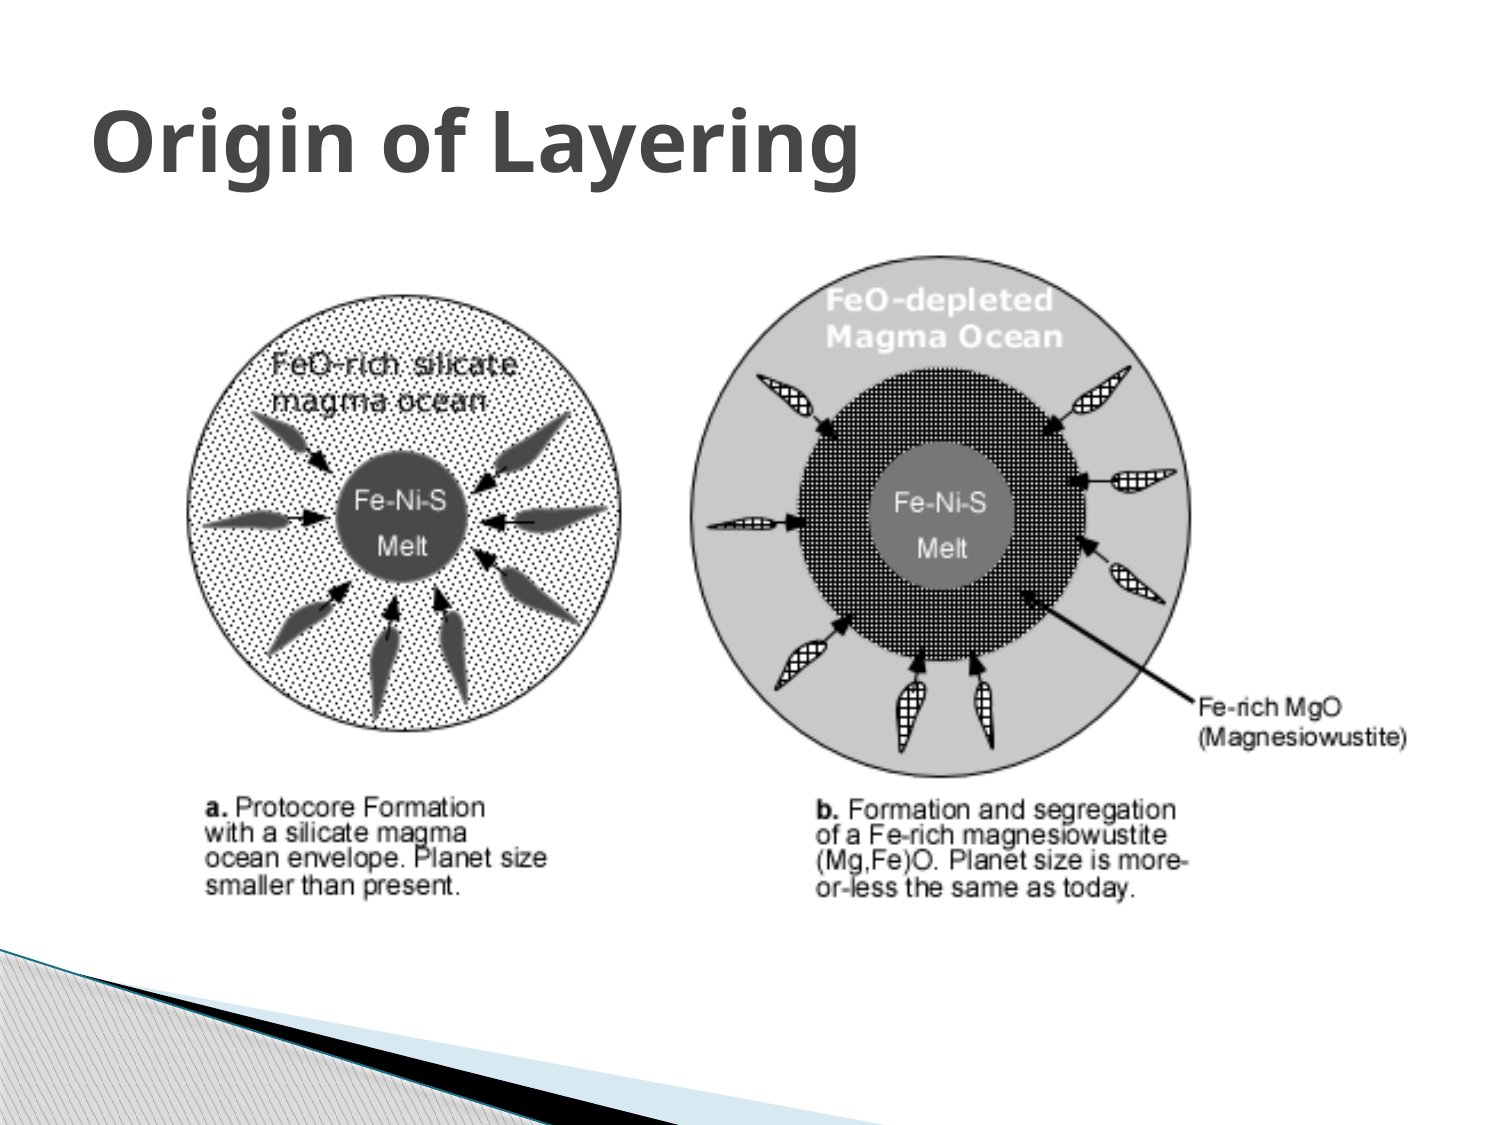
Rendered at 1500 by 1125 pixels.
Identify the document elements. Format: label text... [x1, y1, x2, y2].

title Origin of Layering [75, 45, 1425, 233]
picture [185, 253, 1426, 932]
